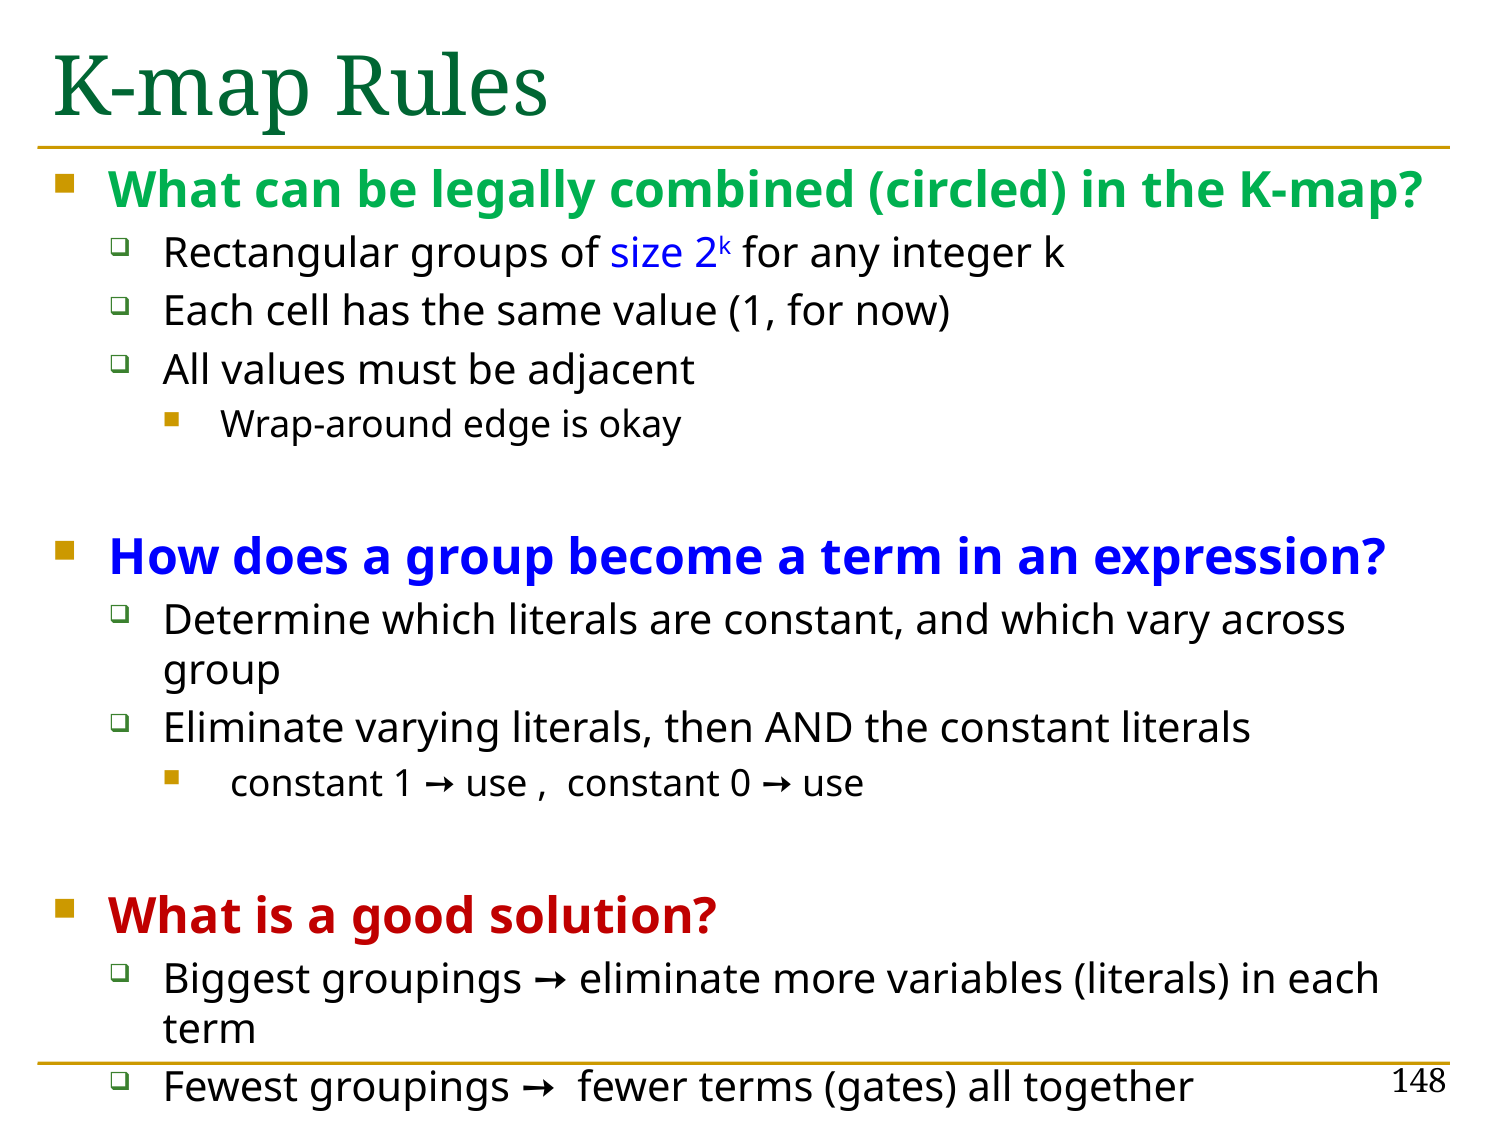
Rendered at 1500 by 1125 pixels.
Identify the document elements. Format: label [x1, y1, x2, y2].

title [199, 194, 208, 200]
title [128, 182, 137, 200]
title [37, 24, 1450, 200]
title [367, 185, 378, 200]
title [485, 185, 496, 200]
title [1316, 185, 1326, 200]
title [676, 185, 686, 200]
title [1346, 194, 1355, 200]
title [1106, 185, 1117, 200]
title [693, 185, 703, 200]
title [999, 185, 1009, 190]
title [804, 185, 814, 190]
title [455, 185, 465, 190]
title [517, 194, 526, 200]
title [644, 185, 655, 200]
title [725, 185, 736, 200]
title [1206, 185, 1216, 190]
title [398, 185, 408, 190]
title [167, 185, 178, 200]
title [1378, 185, 1389, 200]
title [1028, 185, 1039, 200]
title [1250, 192, 1258, 200]
title [1174, 185, 1185, 200]
title [290, 194, 299, 200]
slide_number [1111, 1036, 1462, 1112]
title [834, 185, 845, 200]
title [773, 185, 784, 200]
title [321, 185, 332, 200]
title [1299, 185, 1309, 200]
